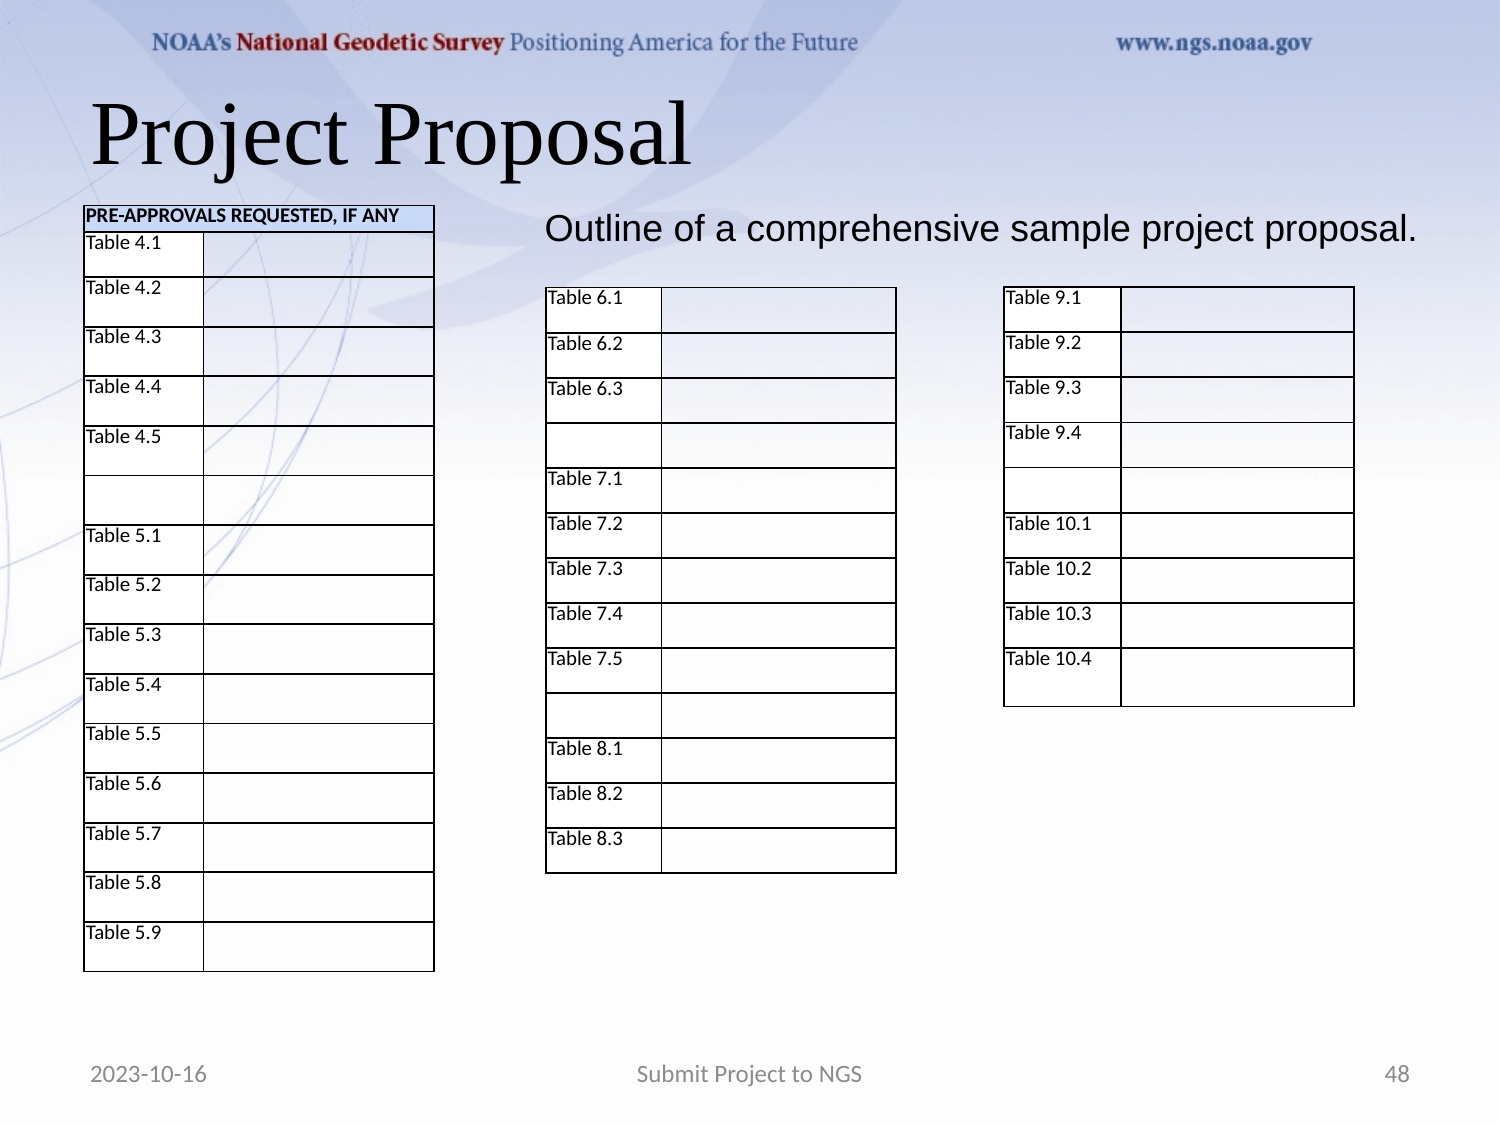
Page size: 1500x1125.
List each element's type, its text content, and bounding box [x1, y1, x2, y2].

table_cell Table 7.5 [547, 649, 661, 692]
table_cell Table 9.2 [1005, 333, 1120, 376]
table_cell Table 7.3 [547, 559, 661, 602]
table_cell [1122, 604, 1353, 647]
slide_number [75, 1042, 425, 1103]
table_cell Table 5.3 [85, 625, 203, 673]
table_header [662, 288, 895, 332]
table_header Pre-Approvals Requested, if any [85, 206, 433, 231]
table_cell [662, 379, 895, 422]
table_cell [662, 424, 895, 467]
table_cell Table 6.2 [547, 334, 661, 377]
table_cell Table 9.4 [1005, 423, 1120, 467]
table_cell [204, 377, 433, 425]
table_cell Table 4.5 [85, 427, 203, 475]
table_cell [204, 774, 433, 822]
table_cell [204, 625, 433, 673]
table_cell Table 5.1 [85, 526, 203, 574]
table_cell Table 6.3 [547, 379, 661, 422]
table_cell Table 4.3 [85, 328, 203, 375]
table_cell [662, 604, 895, 647]
table_cell Table 5.6 [85, 774, 203, 822]
table_cell [204, 873, 433, 921]
picture [0, 0, 1500, 1125]
table_cell [662, 514, 895, 557]
table_cell Table 10.4 [1005, 649, 1120, 706]
table_cell [204, 526, 433, 574]
table_cell [204, 923, 433, 971]
table_cell [1122, 649, 1353, 706]
table_cell [1122, 559, 1353, 602]
table_cell [547, 694, 661, 737]
table_cell [662, 649, 895, 692]
table_cell Table 5.4 [85, 675, 203, 723]
table_cell [662, 334, 895, 377]
slide_number 48 [1074, 1042, 1425, 1103]
table_cell [662, 829, 895, 872]
table_cell [662, 694, 895, 737]
table_cell Table 10.2 [1005, 559, 1120, 602]
table_cell [204, 476, 433, 524]
table_cell [204, 278, 433, 326]
table_cell [662, 559, 895, 602]
table_cell [1122, 423, 1353, 467]
table_cell Table 5.2 [85, 576, 203, 623]
table_cell Table 10.1 [1005, 514, 1120, 557]
table_cell Table 4.1 [85, 233, 203, 276]
table_cell Table 8.2 [547, 784, 661, 827]
table_cell [204, 824, 433, 871]
table_cell Table 4.4 [85, 377, 203, 425]
table_cell Table 9.3 [1005, 378, 1120, 422]
table_cell [204, 328, 433, 375]
table_cell [662, 469, 895, 512]
table_cell [1122, 514, 1353, 557]
table_cell Table 5.8 [85, 873, 203, 921]
table_cell Table 7.4 [547, 604, 661, 647]
table_cell [1122, 378, 1353, 422]
table_cell [1122, 468, 1353, 512]
table_header Table 9.1 [1005, 288, 1120, 331]
footer Submit Project to NGS [512, 1042, 988, 1103]
text_box Outline of a comprehensive sample project proposal. [529, 196, 1446, 257]
table_cell [204, 427, 433, 475]
table_cell [204, 724, 433, 772]
table_cell [662, 784, 895, 827]
table_cell Table 5.7 [85, 824, 203, 871]
table_cell Table 5.5 [85, 724, 203, 772]
table_cell Table 8.1 [547, 739, 661, 782]
table_cell [1122, 333, 1353, 376]
table_header [1122, 288, 1353, 331]
table_header Table 6.1 [547, 288, 661, 332]
title Project Proposal [74, 74, 1426, 181]
table_cell [85, 476, 203, 524]
table_cell Table 7.1 [547, 469, 661, 512]
table_cell Table 10.3 [1005, 604, 1120, 647]
table_cell Table 8.3 [547, 829, 661, 872]
table_cell [547, 424, 661, 467]
table_cell [204, 675, 433, 723]
table_cell [204, 576, 433, 623]
table_cell [204, 233, 433, 276]
table_cell [662, 739, 895, 782]
table_cell [1005, 468, 1120, 512]
table_cell Table 7.2 [547, 514, 661, 557]
table_cell Table 5.9 [85, 923, 203, 971]
table_cell Table 4.2 [85, 278, 203, 326]
